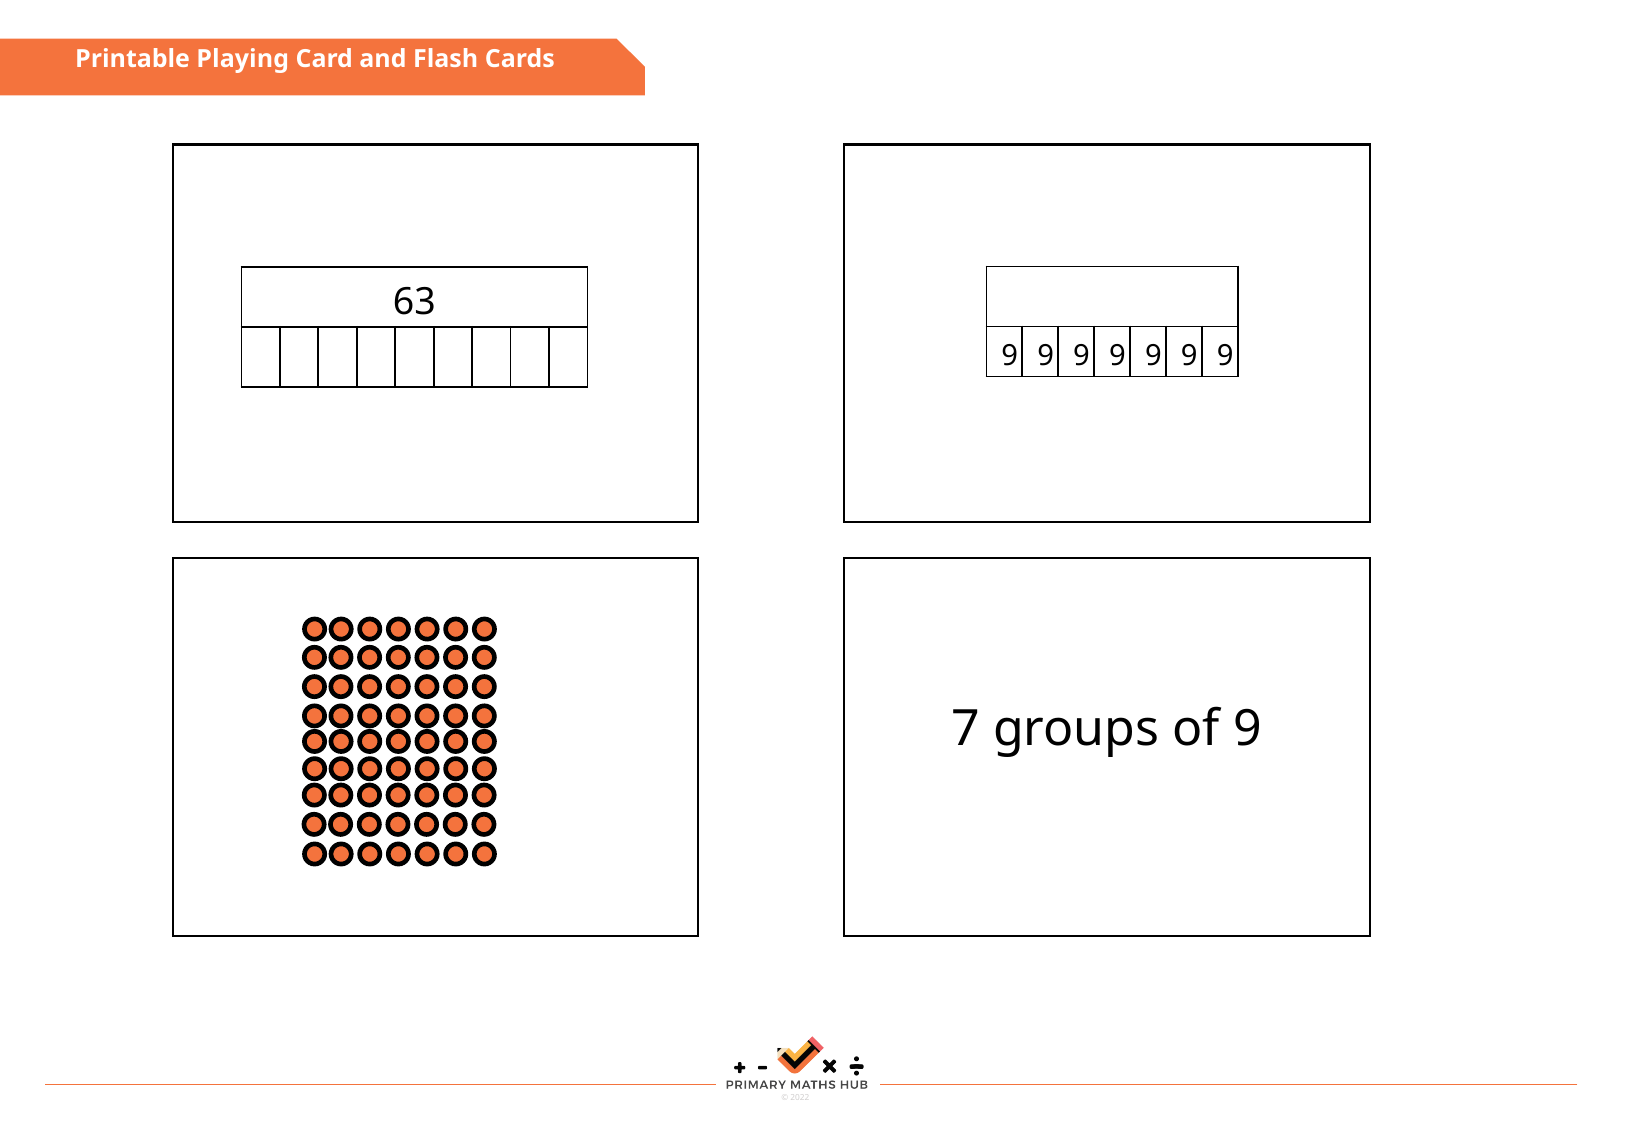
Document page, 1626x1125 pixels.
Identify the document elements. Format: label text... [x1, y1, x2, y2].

text_box [329, 813, 352, 836]
text_box [444, 813, 467, 836]
text_box [473, 646, 496, 669]
table_cell 9 [1095, 327, 1129, 376]
table_cell 9 [1059, 327, 1093, 376]
table_cell 9 [1203, 327, 1237, 376]
table_cell [550, 328, 587, 386]
text_box [444, 757, 467, 780]
text_box [358, 842, 381, 866]
text_box [444, 783, 467, 807]
text_box [473, 675, 496, 698]
text_box [303, 646, 326, 669]
table_cell 9 [1131, 327, 1165, 376]
text_box [329, 757, 353, 780]
text_box [843, 143, 1371, 523]
text_box [302, 813, 326, 836]
text_box [444, 730, 467, 753]
picture [722, 1034, 872, 1094]
table_cell [511, 328, 548, 386]
table_cell [242, 328, 279, 386]
table_cell [435, 328, 471, 386]
text_box [358, 813, 381, 836]
text_box [387, 704, 410, 728]
text_box [329, 842, 353, 866]
text_box [387, 646, 410, 669]
table_cell [319, 328, 356, 386]
text_box [415, 757, 439, 780]
text_box [415, 813, 438, 836]
text_box [303, 675, 326, 698]
text_box [444, 675, 467, 698]
table_cell [281, 328, 317, 386]
text_box [329, 646, 353, 669]
text_box [473, 704, 496, 728]
text_box [329, 617, 353, 641]
text_box [415, 842, 439, 866]
text_box [358, 783, 381, 807]
text_box [303, 783, 326, 807]
table_cell [473, 328, 510, 386]
text_box [329, 704, 353, 728]
text_box [303, 704, 326, 728]
text_box [415, 675, 439, 698]
text_box [472, 783, 496, 807]
text_box [387, 842, 410, 866]
text_box Printable Playing Card and Flash Cards [0, 37, 646, 97]
text_box [358, 617, 381, 641]
text_box [415, 646, 439, 669]
text_box [358, 675, 381, 698]
text_box [303, 730, 326, 753]
text_box [472, 813, 496, 836]
text_box [303, 842, 326, 866]
text_box [415, 783, 438, 807]
text_box [386, 813, 410, 836]
table_cell [358, 328, 394, 386]
text_box [303, 617, 326, 641]
text_box [329, 783, 353, 807]
text_box [329, 675, 353, 698]
text_box [415, 617, 439, 641]
text_box [358, 730, 381, 753]
text_box [415, 704, 439, 728]
text_box [444, 842, 467, 866]
table_cell 9 [1023, 327, 1057, 376]
text_box 7 groups of 9 [844, 688, 1370, 763]
text_box [387, 757, 410, 780]
text_box [387, 730, 410, 753]
text_box [303, 757, 326, 780]
text_box [415, 730, 439, 753]
table_cell 9 [1167, 327, 1201, 376]
table_cell 9 [987, 327, 1021, 376]
text_box [358, 704, 381, 728]
text_box [358, 757, 381, 780]
text_box [387, 617, 410, 641]
text_box © 2022 [720, 1084, 870, 1110]
text_box [386, 783, 410, 807]
text_box [444, 704, 467, 728]
text_box [473, 730, 496, 753]
text_box [473, 617, 496, 641]
text_box [444, 646, 467, 669]
text_box [172, 557, 699, 937]
text_box [843, 557, 1371, 937]
text_box [444, 617, 467, 641]
text_box [473, 842, 496, 866]
text_box [329, 730, 353, 753]
text_box [358, 646, 381, 669]
table_header [987, 267, 1237, 326]
text_box [473, 757, 496, 780]
text_box [172, 143, 699, 523]
table_cell [396, 328, 433, 386]
text_box [387, 675, 410, 698]
table_header 63 [242, 268, 587, 326]
